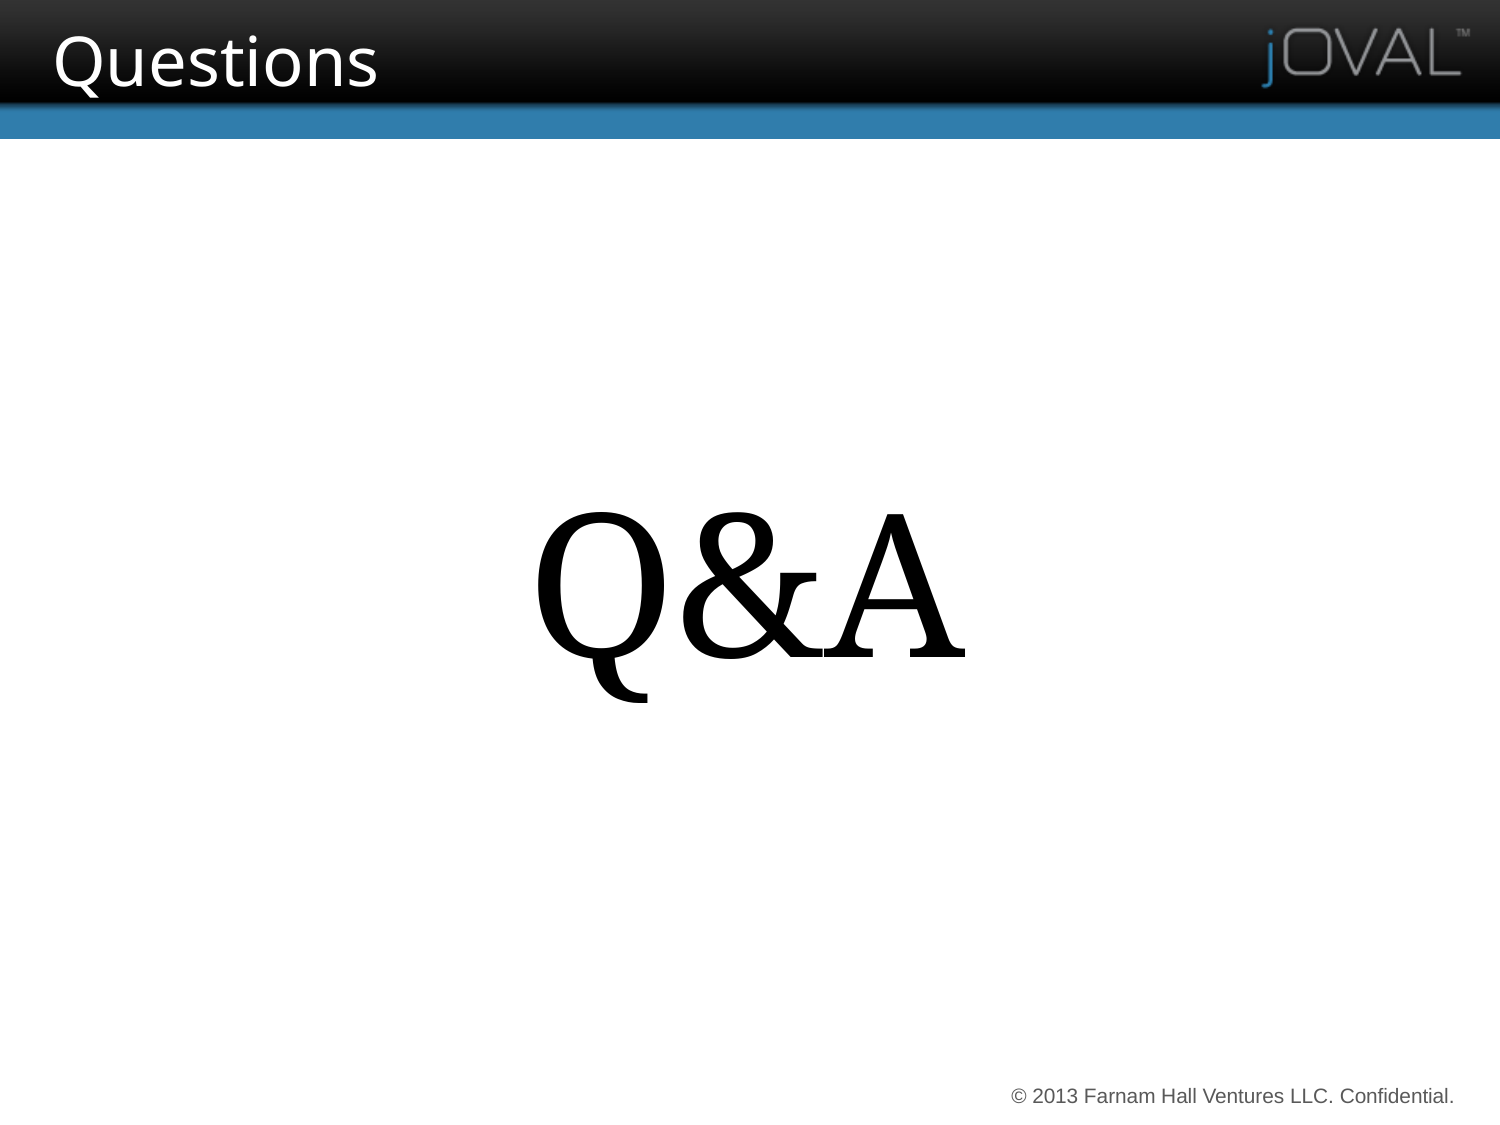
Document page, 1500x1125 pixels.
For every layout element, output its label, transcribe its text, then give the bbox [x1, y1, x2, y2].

footer © 2013 Farnam Hall Ventures LLC. Confidential. [75, 1074, 1475, 1113]
list Q&A [49, 450, 1445, 1001]
picture [0, 0, 1500, 139]
